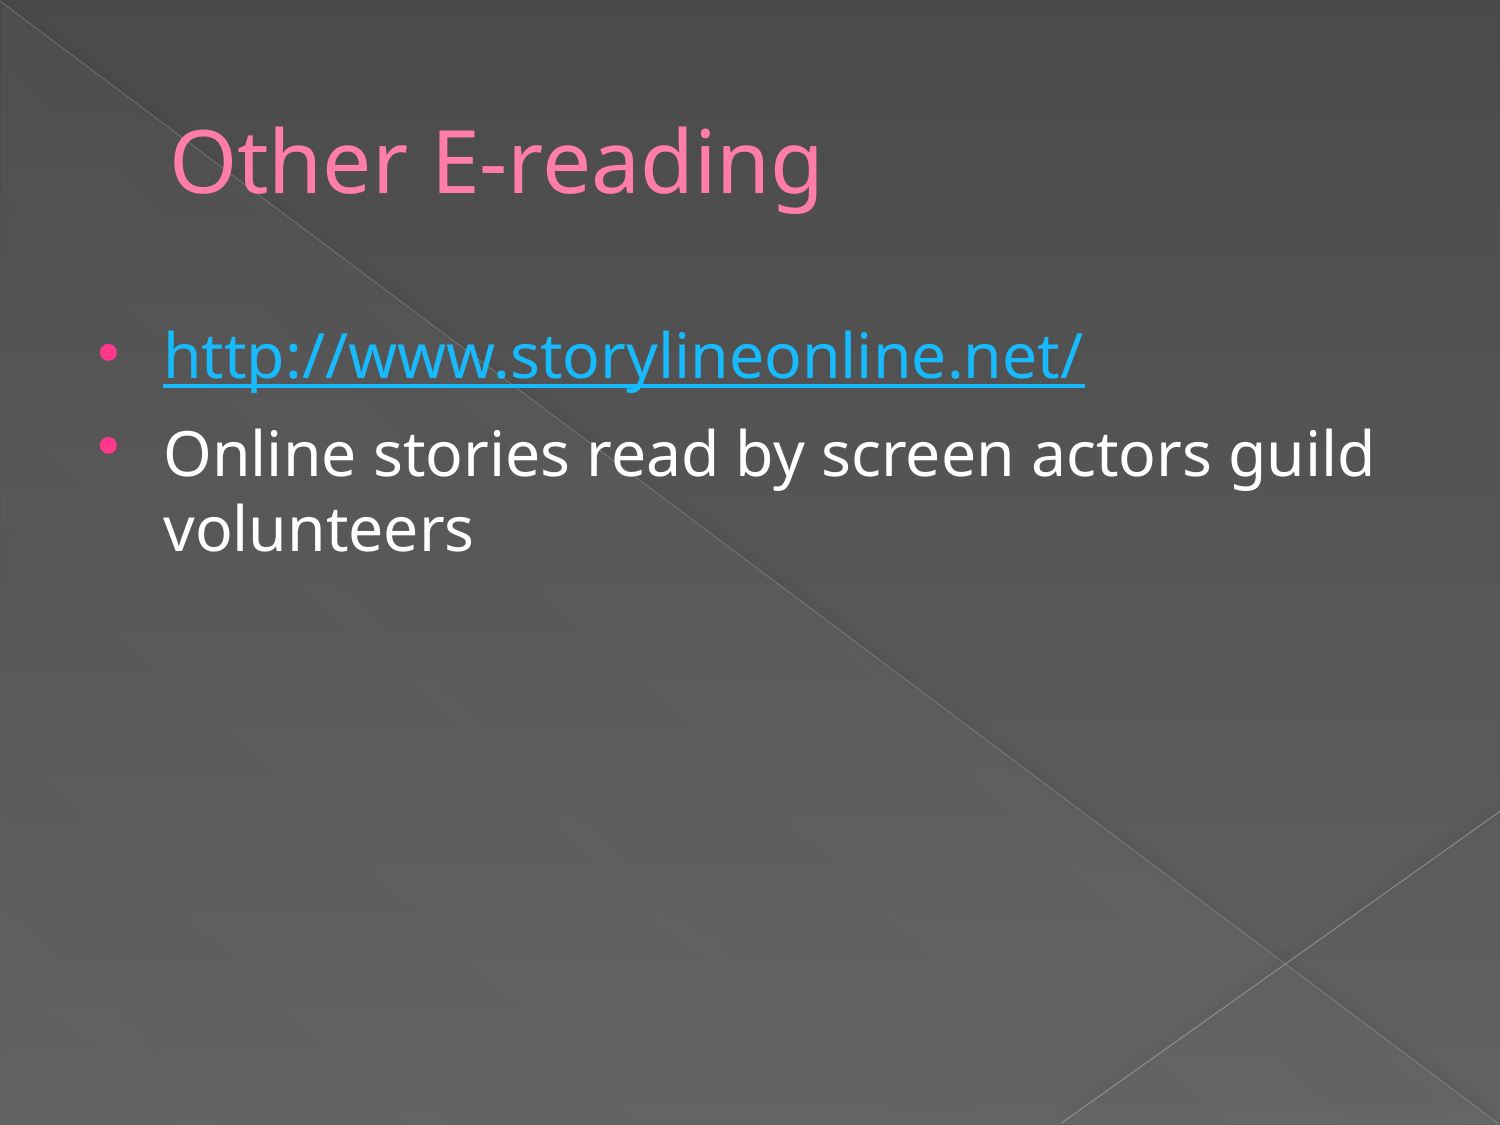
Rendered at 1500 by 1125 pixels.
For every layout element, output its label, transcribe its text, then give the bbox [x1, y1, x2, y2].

list http://www.storylineonline.net/ Online stories read by screen actors guild volunteers [75, 308, 1425, 1059]
title Other E-reading [75, 43, 1425, 274]
